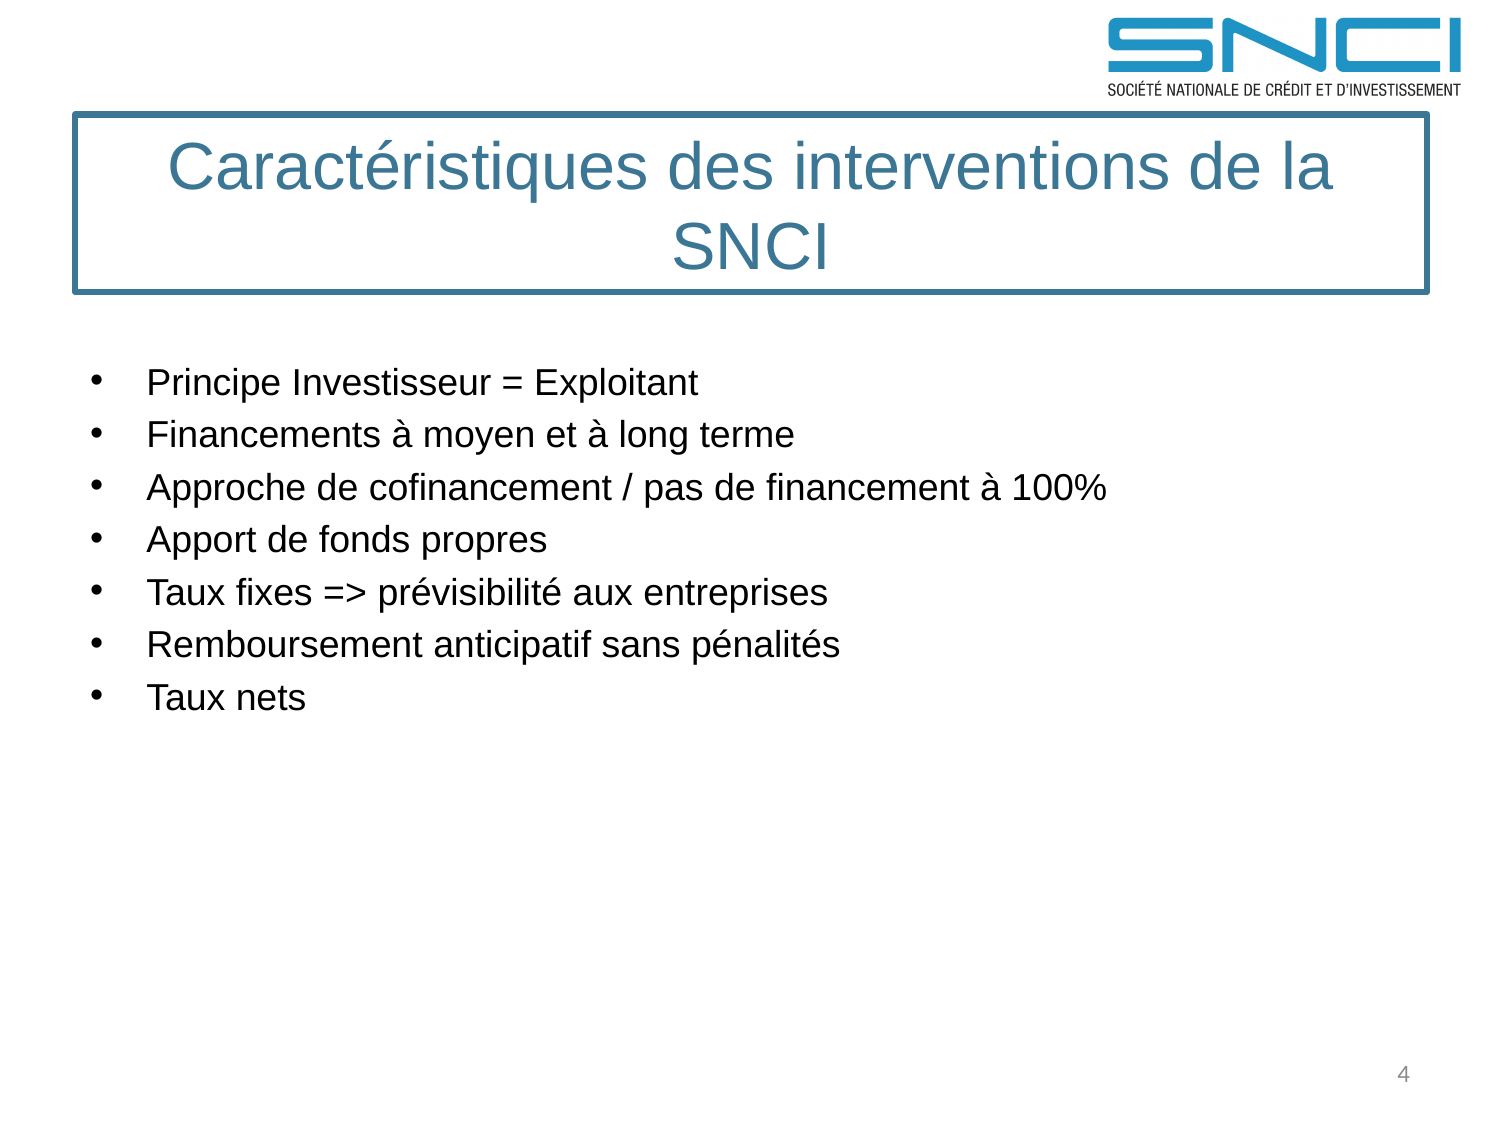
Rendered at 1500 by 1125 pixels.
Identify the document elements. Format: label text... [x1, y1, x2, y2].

title Caractéristiques des interventions de la SNCI [75, 114, 1428, 292]
list Principe Investisseur = Exploitant Financements à moyen et à long terme Approche de cofinancement / pas de financement à 100% Apport de fonds propres Taux fixes => prévisibilité aux entreprises Remboursement anticipatif sans pénalités Taux nets [75, 349, 1425, 1005]
slide_number 4 [1074, 1042, 1425, 1103]
picture [1105, 14, 1465, 100]
